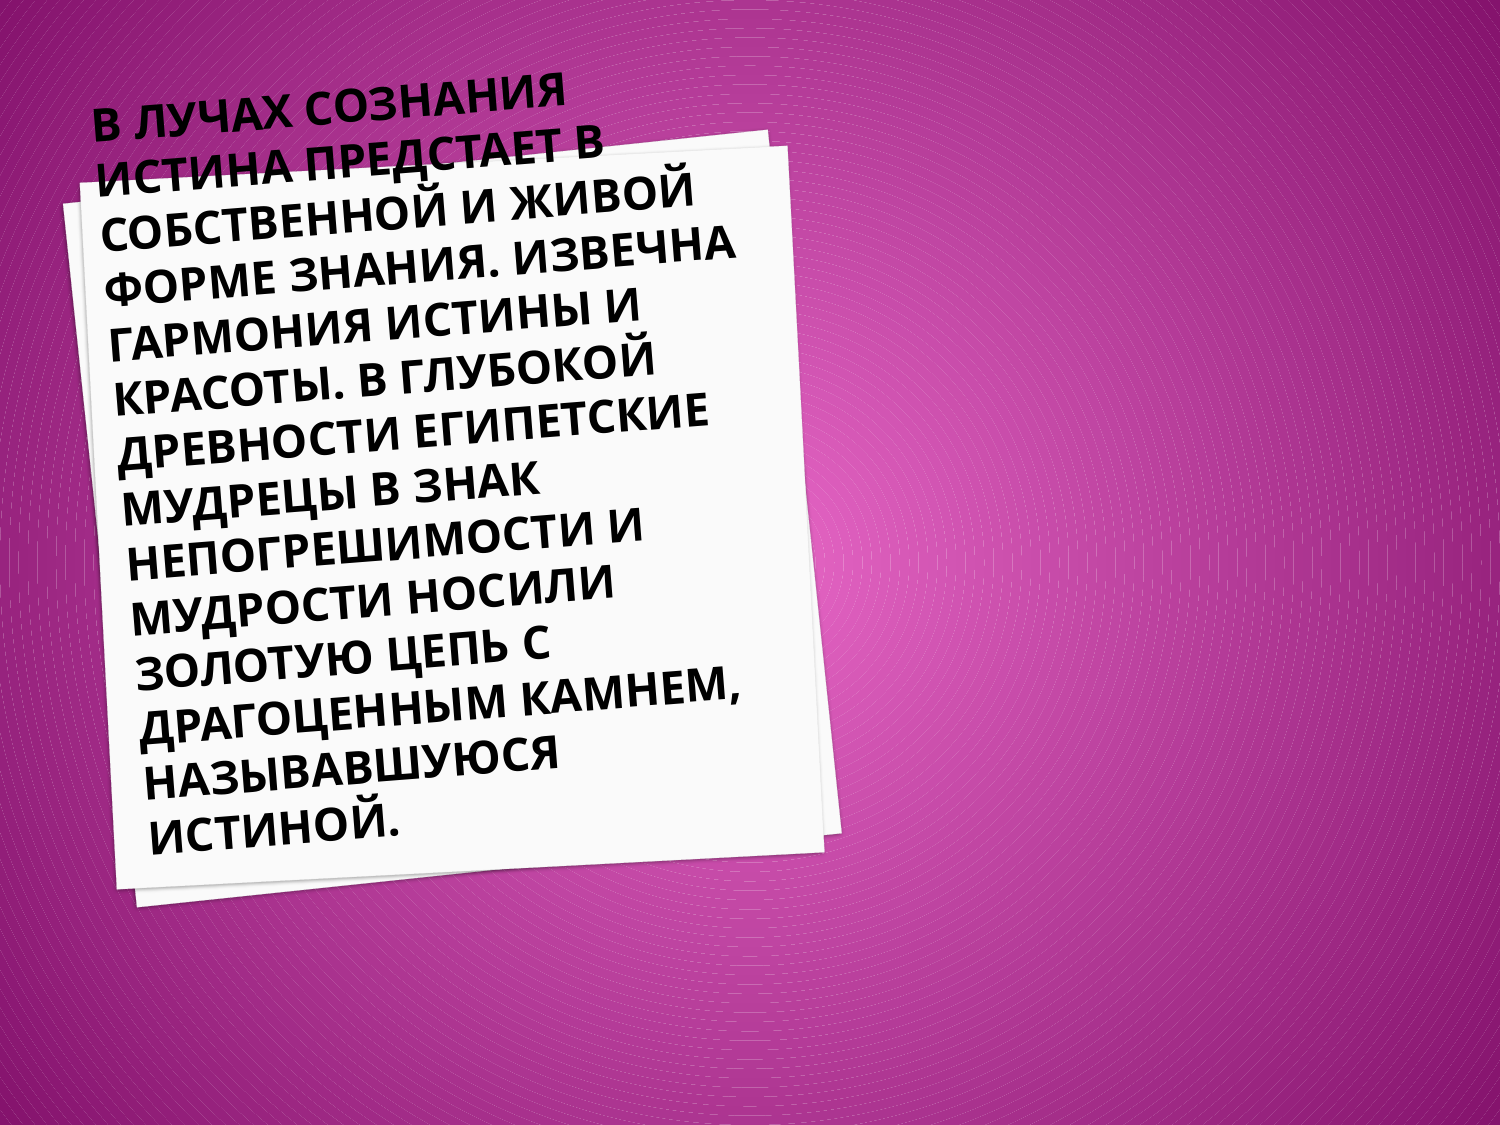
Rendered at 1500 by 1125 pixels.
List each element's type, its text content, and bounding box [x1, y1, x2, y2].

title В лучах сознания истина предстает в собственной и живой форме знания. Извечна гармония истины и красоты. В глубокой древности египетские мудрецы в знак непогрешимости и мудрости носили золотую цепь с драгоценным камнем, называвшуюся истиной. [93, 199, 836, 920]
